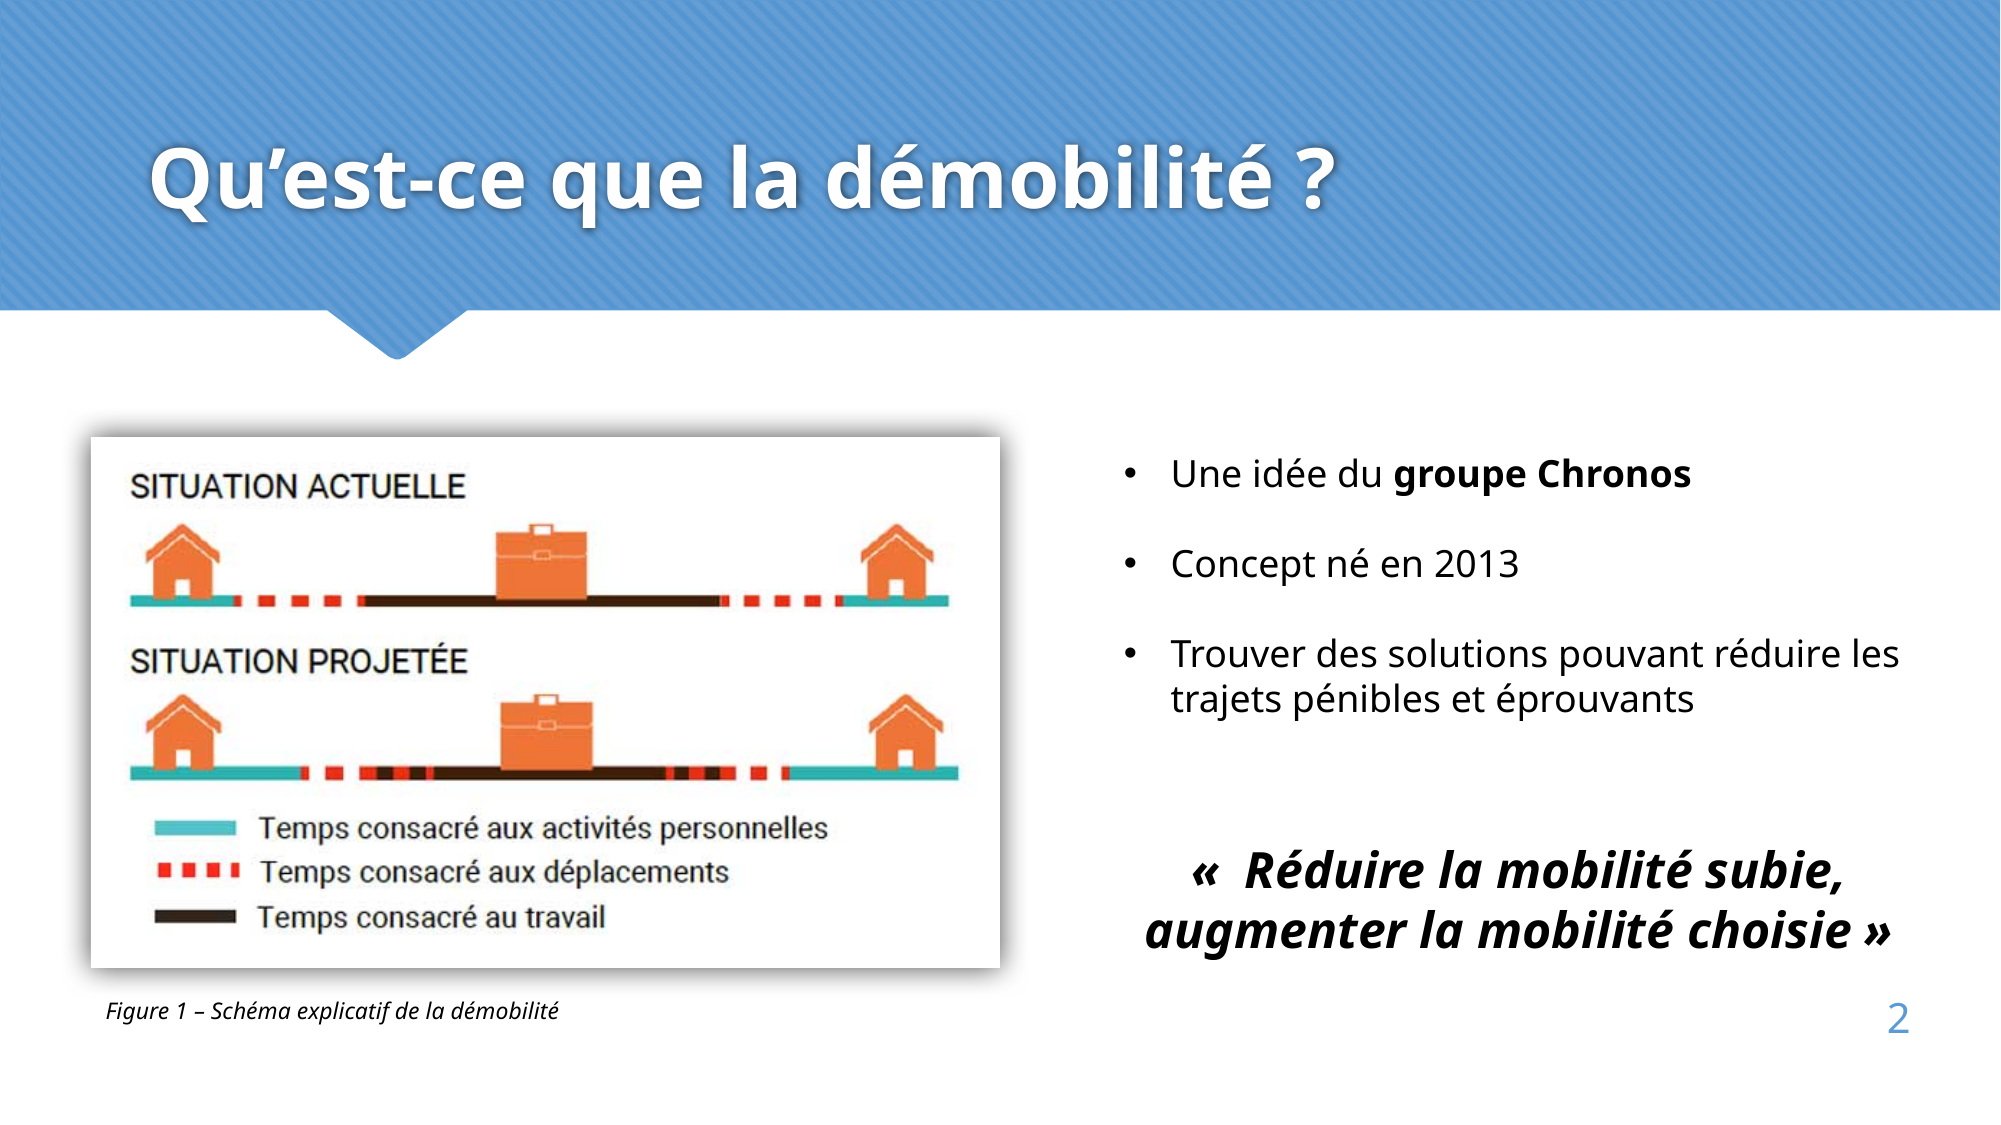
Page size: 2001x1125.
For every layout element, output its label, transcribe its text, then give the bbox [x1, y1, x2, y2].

picture [90, 436, 1001, 969]
slide_number 2 [1751, 970, 1926, 1051]
text_box Une idée du groupe Chronos Concept né en 2013 Trouver des solutions pouvant réduire les trajets pénibles et éprouvants [1108, 397, 1923, 786]
text_box « Réduire la mobilité subie, augmenter la mobilité choisie » [1108, 786, 1929, 966]
title Qu’est-ce que la démobilité ? [132, 73, 1868, 233]
text_box Figure 1 – Schéma explicatif de la démobilité [90, 989, 873, 1032]
